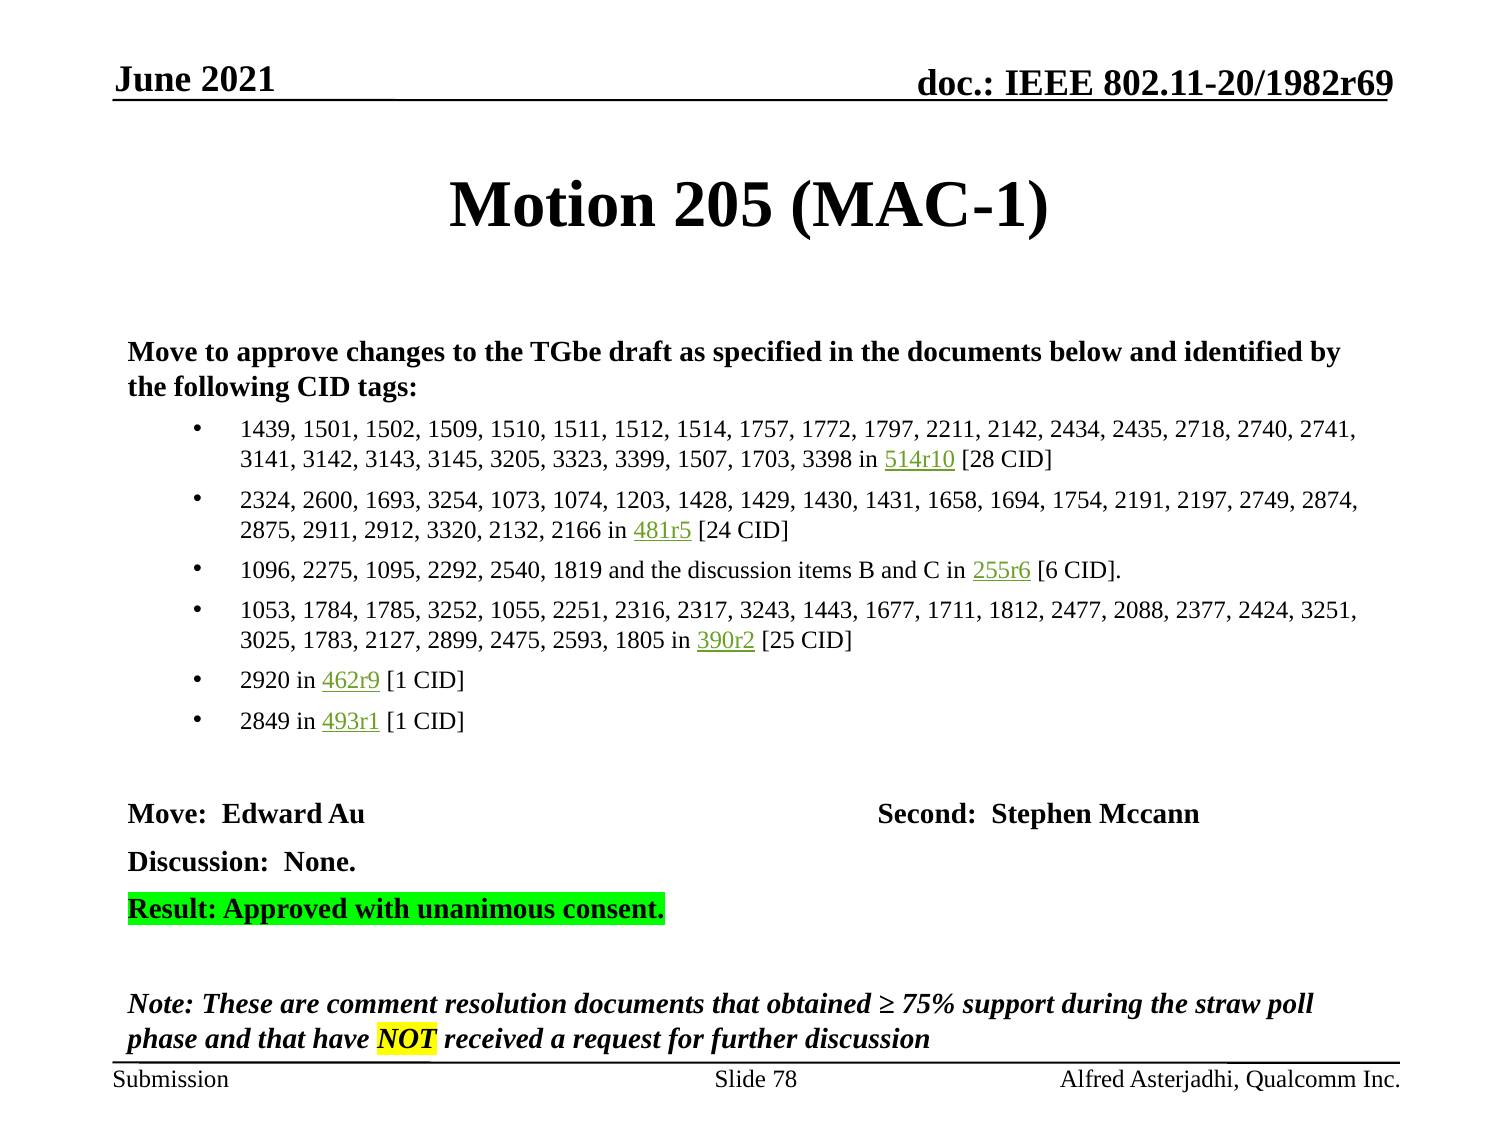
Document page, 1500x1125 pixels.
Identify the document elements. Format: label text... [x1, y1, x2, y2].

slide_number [114, 54, 423, 100]
title Motion 205 (MAC-1) [112, 112, 1388, 288]
list Move to approve changes to the TGbe draft as specified in the documents below and identified by the following CID tags: 1439, 1501, 1502, 1509, 1510, 1511, 1512, 1514, 1757, 1772, 1797, 2211, 2142, 2434, 2435, 2718, 2740, 2741, 3141, 3142, 3143, 3145, 3205, 3323, 3399, 1507, 1703, 3398 in 514r10 [28 CID] 2324, 2600, 1693, 3254, 1073, 1074, 1203, 1428, 1429, 1430, 1431, 1658, 1694, 1754, 2191, 2197, 2749, 2874, 2875, 2911, 2912, 3320, 2132, 2166 in 481r5 [24 CID] 1096, 2275, 1095, 2292, 2540, 1819 and the discussion items B and C in 255r6 [6 CID]. 1053, 1784, 1785, 3252, 1055, 2251, 2316, 2317, 3243, 1443, 1677, 1711, 1812, 2477, 2088, 2377, 2424, 3251, 3025, 1783, 2127, 2899, 2475, 2593, 1805 in 390r2 [25 CID] 2920 in 462r9 [1 CID] 2849 in 493r1 [1 CID] Move: Edward Au Second: Stephen Mccann Discussion: None. Result: Approved with unanimous consent. Note: These are comment resolution documents that obtained ≥ 75% support during the straw poll phase and that have NOT received a request for further discussion [112, 324, 1388, 1063]
footer Alfred Asterjadhi, Qualcomm Inc. [878, 1061, 1402, 1093]
slide_number Slide 78 [712, 1061, 800, 1123]
